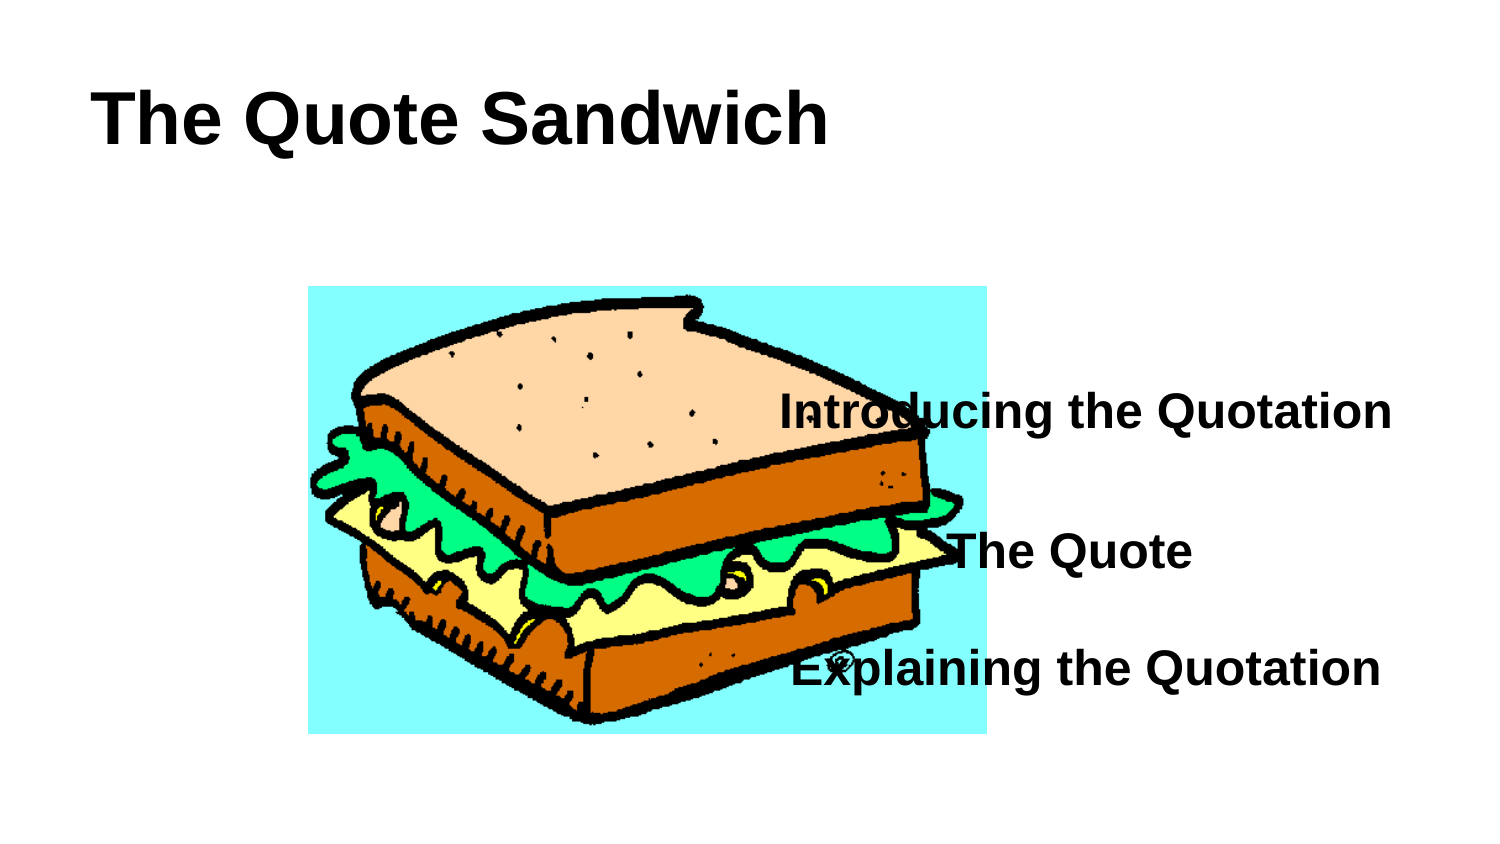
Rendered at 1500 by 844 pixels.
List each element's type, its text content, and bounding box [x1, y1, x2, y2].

text_box Introducing the Quotation [991, 363, 1467, 454]
picture [308, 285, 987, 734]
title The Quote Sandwich [75, 3, 1425, 175]
text_box The Quote [991, 503, 1365, 594]
text_box Explaining the Quotation [991, 620, 1447, 711]
